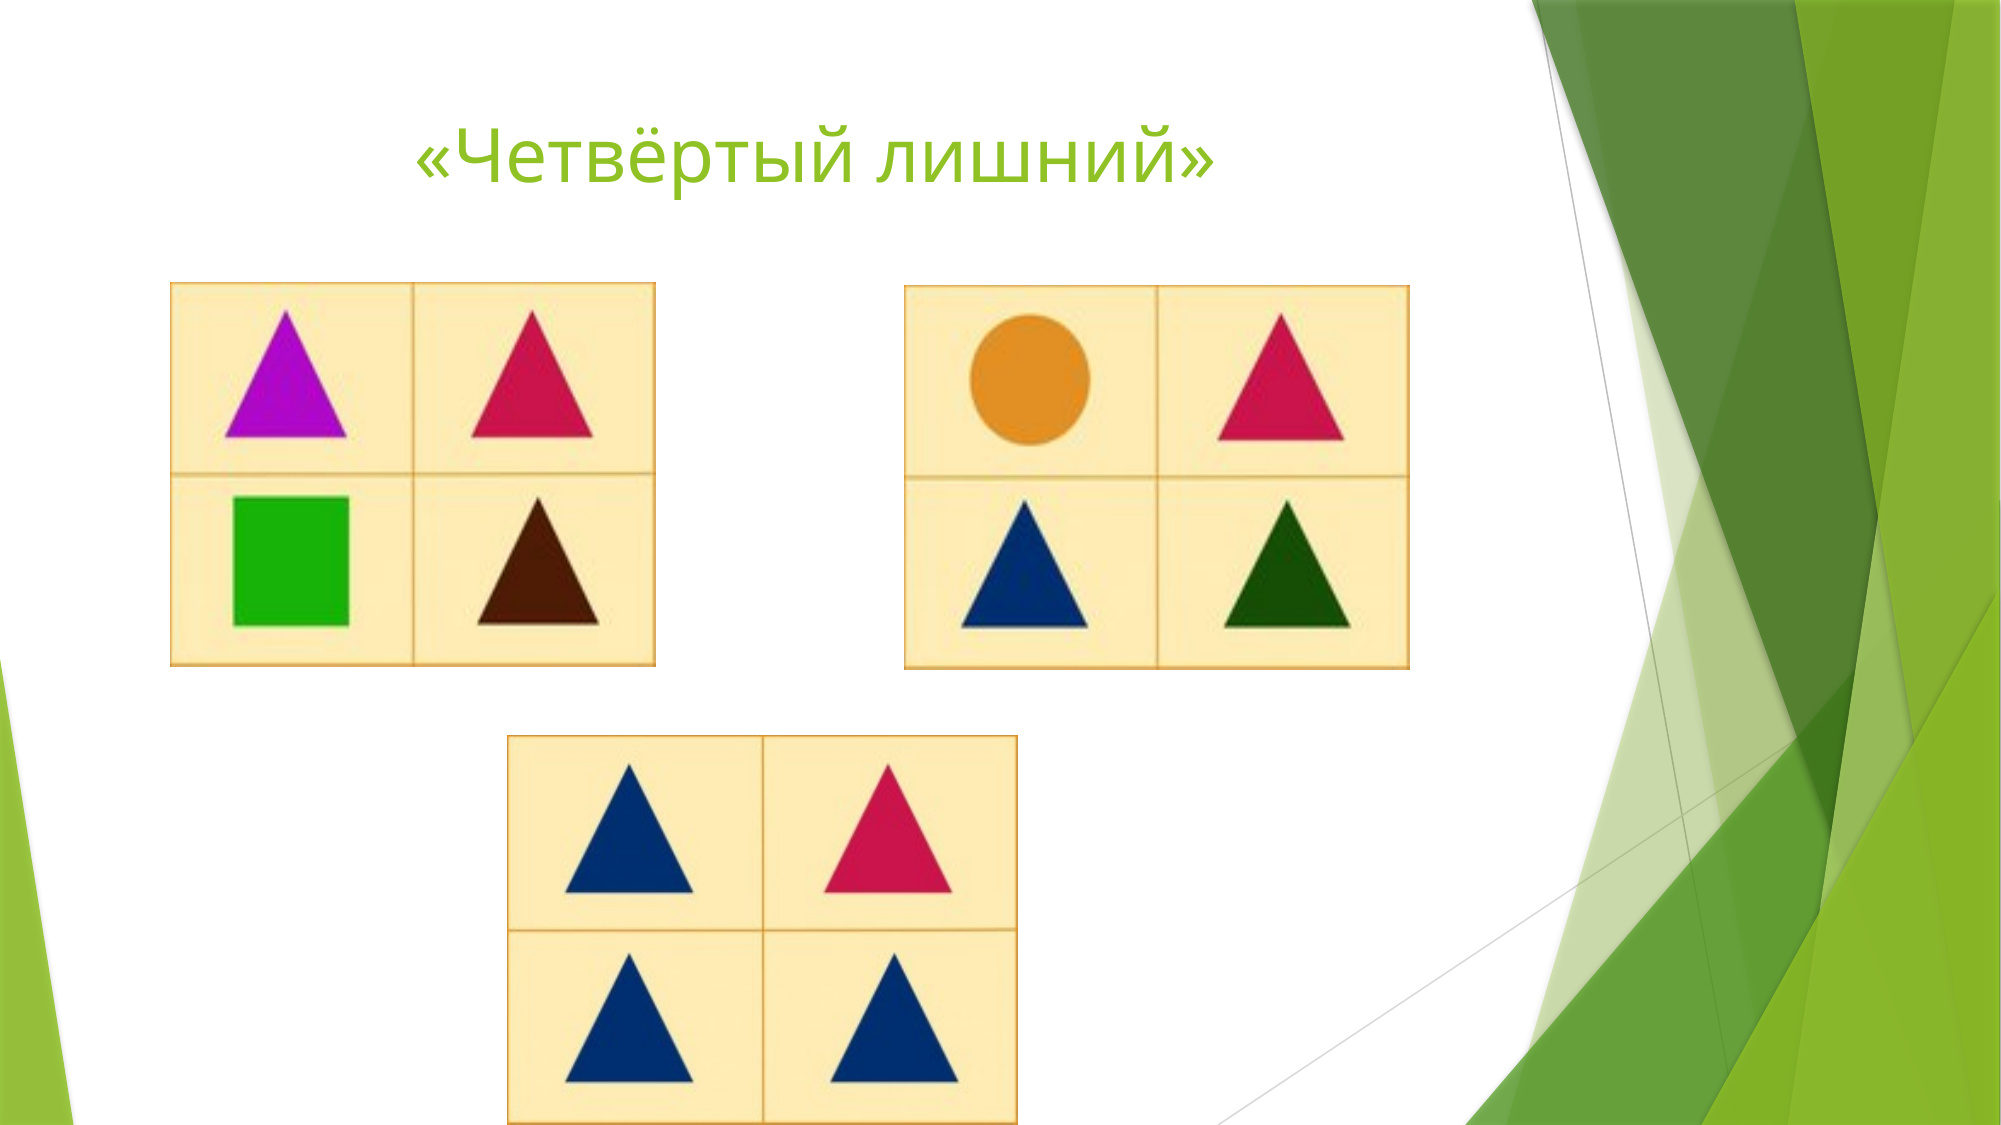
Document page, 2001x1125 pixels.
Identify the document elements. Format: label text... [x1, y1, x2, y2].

picture [903, 284, 1411, 670]
picture [506, 734, 1019, 1125]
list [170, 281, 657, 667]
title «Четвёртый лишний» [111, 99, 1522, 317]
